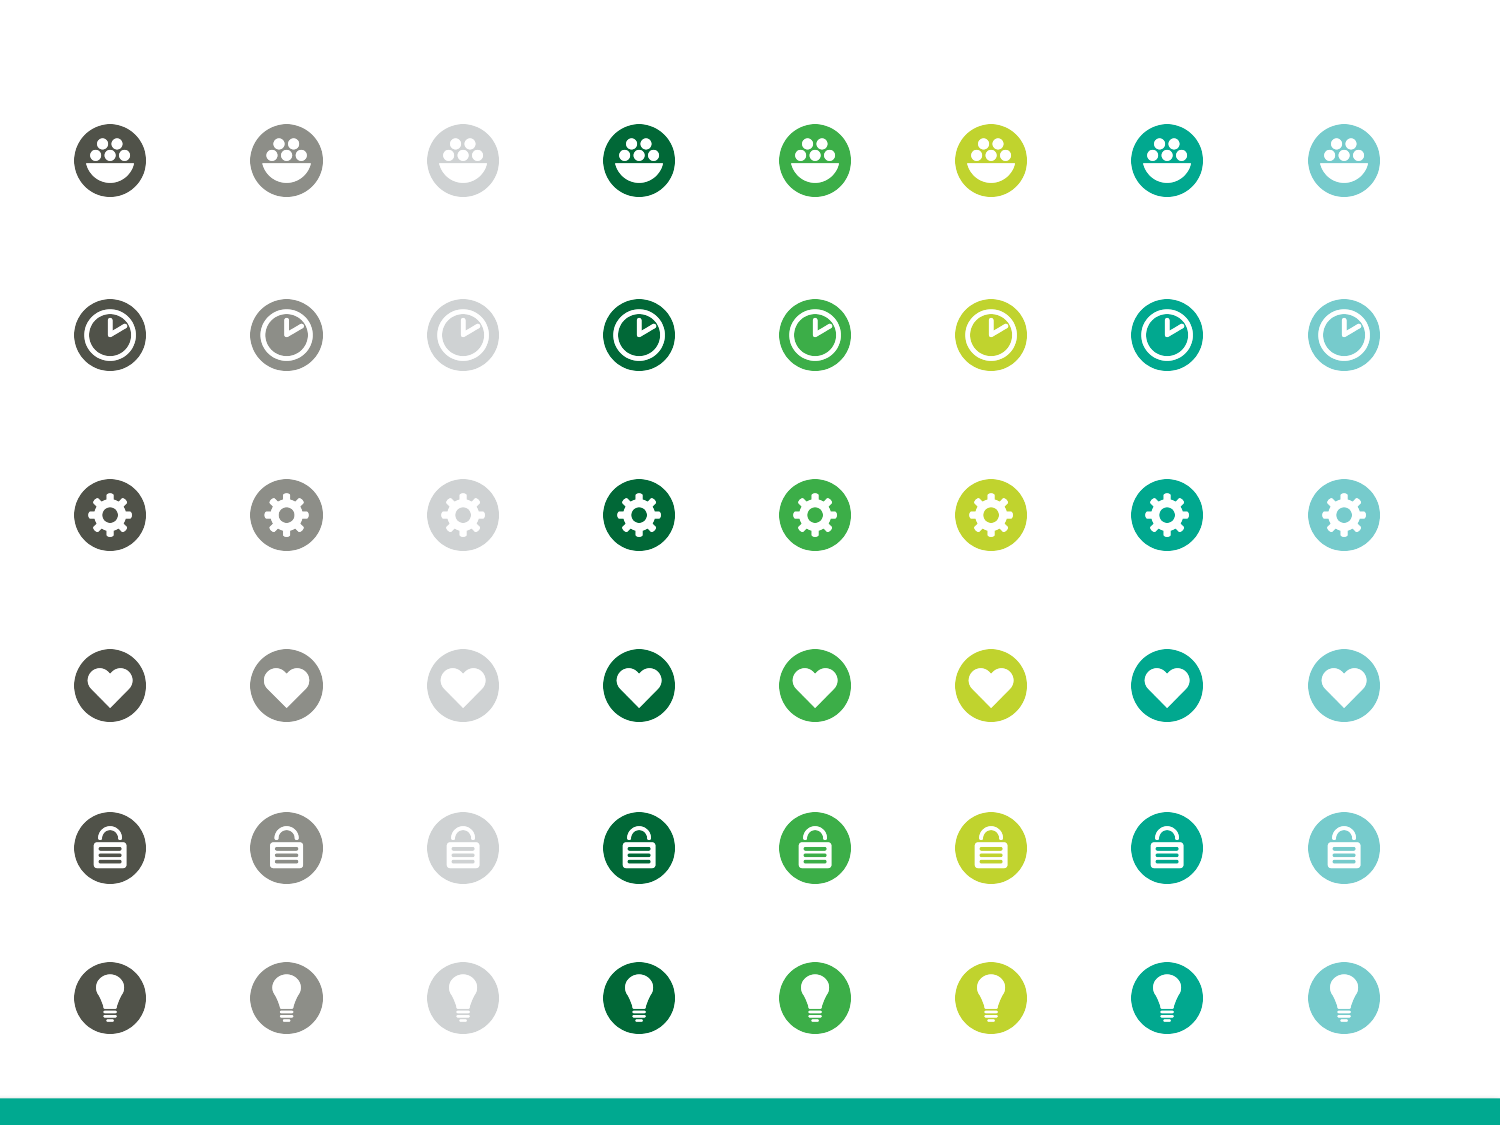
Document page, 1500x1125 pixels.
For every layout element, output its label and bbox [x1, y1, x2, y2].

picture [602, 299, 675, 372]
picture [779, 299, 851, 372]
picture [250, 962, 323, 1034]
picture [779, 649, 851, 722]
picture [779, 124, 851, 197]
picture [602, 649, 675, 722]
picture [250, 812, 323, 884]
picture [1307, 124, 1380, 197]
picture [955, 479, 1027, 551]
picture [779, 479, 851, 551]
picture [250, 124, 323, 197]
picture [250, 649, 323, 722]
picture [250, 299, 323, 372]
picture [1131, 812, 1204, 884]
picture [250, 479, 323, 551]
picture [602, 124, 675, 197]
picture [955, 299, 1027, 372]
picture [955, 812, 1027, 884]
picture [602, 479, 675, 551]
picture [1131, 649, 1204, 722]
picture [74, 962, 147, 1034]
picture [602, 812, 675, 884]
picture [779, 962, 851, 1034]
picture [602, 962, 675, 1034]
picture [426, 649, 499, 722]
picture [1131, 299, 1204, 372]
picture [1307, 479, 1380, 551]
picture [955, 124, 1027, 197]
picture [426, 812, 499, 884]
picture [74, 124, 147, 197]
picture [955, 962, 1027, 1034]
picture [1307, 649, 1380, 722]
picture [426, 479, 499, 551]
picture [74, 812, 147, 884]
picture [779, 812, 851, 884]
picture [1307, 812, 1380, 884]
picture [74, 649, 147, 722]
picture [1131, 124, 1204, 197]
picture [426, 124, 499, 197]
picture [1307, 962, 1380, 1034]
picture [955, 649, 1027, 722]
picture [426, 299, 499, 372]
picture [426, 962, 499, 1034]
picture [1131, 962, 1204, 1034]
picture [74, 299, 147, 372]
text_box [0, 1098, 1500, 1125]
picture [1307, 299, 1380, 372]
picture [74, 479, 147, 551]
picture [1131, 479, 1204, 551]
